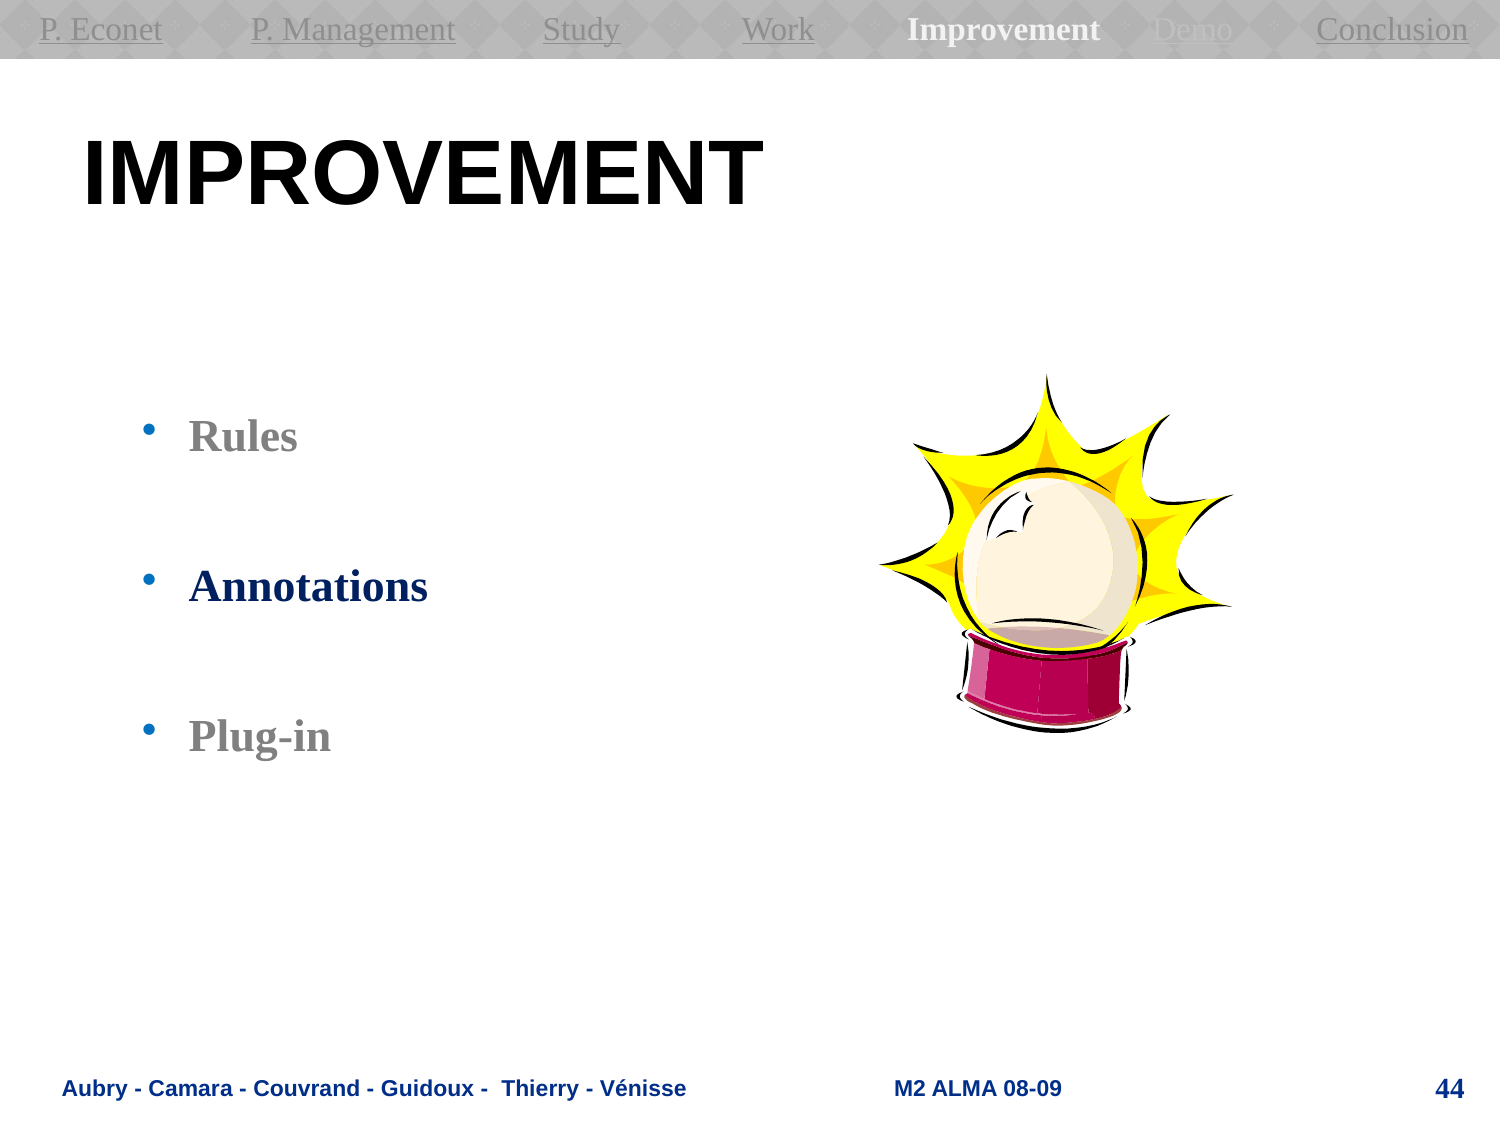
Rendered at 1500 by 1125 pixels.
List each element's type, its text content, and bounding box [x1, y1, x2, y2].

picture [878, 374, 1235, 760]
title improvement [75, 105, 1263, 223]
footer Aubry - Camara - Couvrand - Guidoux - Thierry - Vénisse M2 ALMA 08-09 [46, 1066, 1231, 1102]
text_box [22, 0, 1486, 56]
slide_number 44 [1368, 1066, 1465, 1104]
list Rules Annotations Plug-in [128, 316, 1102, 926]
